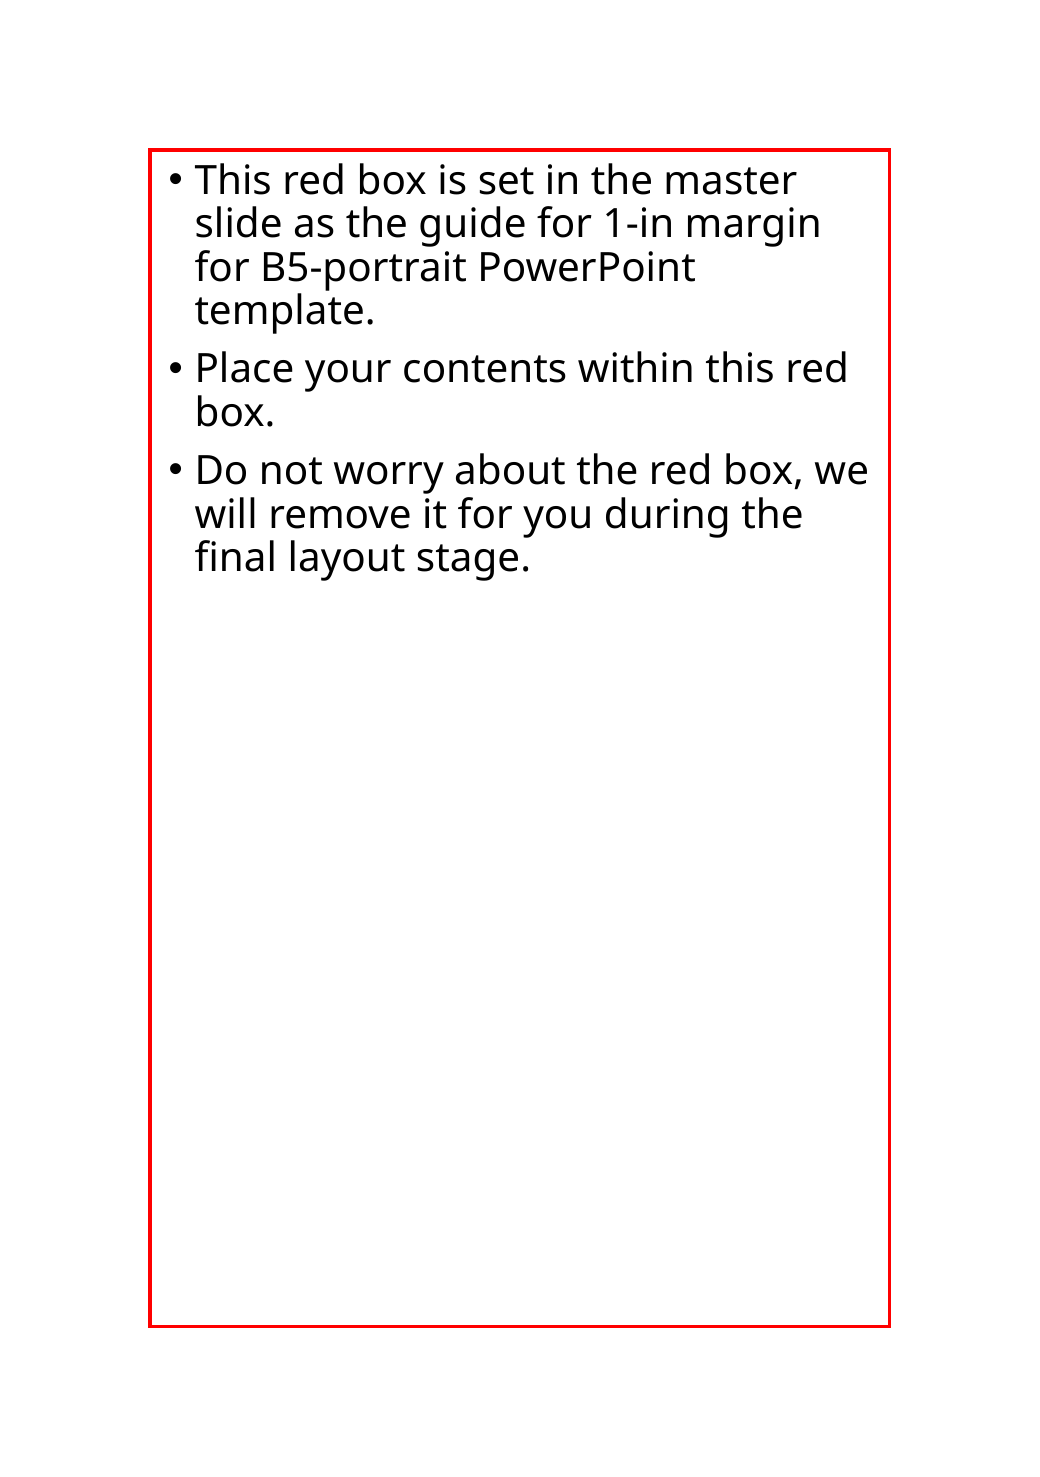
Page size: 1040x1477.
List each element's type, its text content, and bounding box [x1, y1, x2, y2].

list This red box is set in the master slide as the guide for 1-in margin for B5-portrait PowerPoint template. Place your contents within this red box. Do not worry about the red box, we will remove it for you during the final layout stage. [153, 151, 889, 1326]
